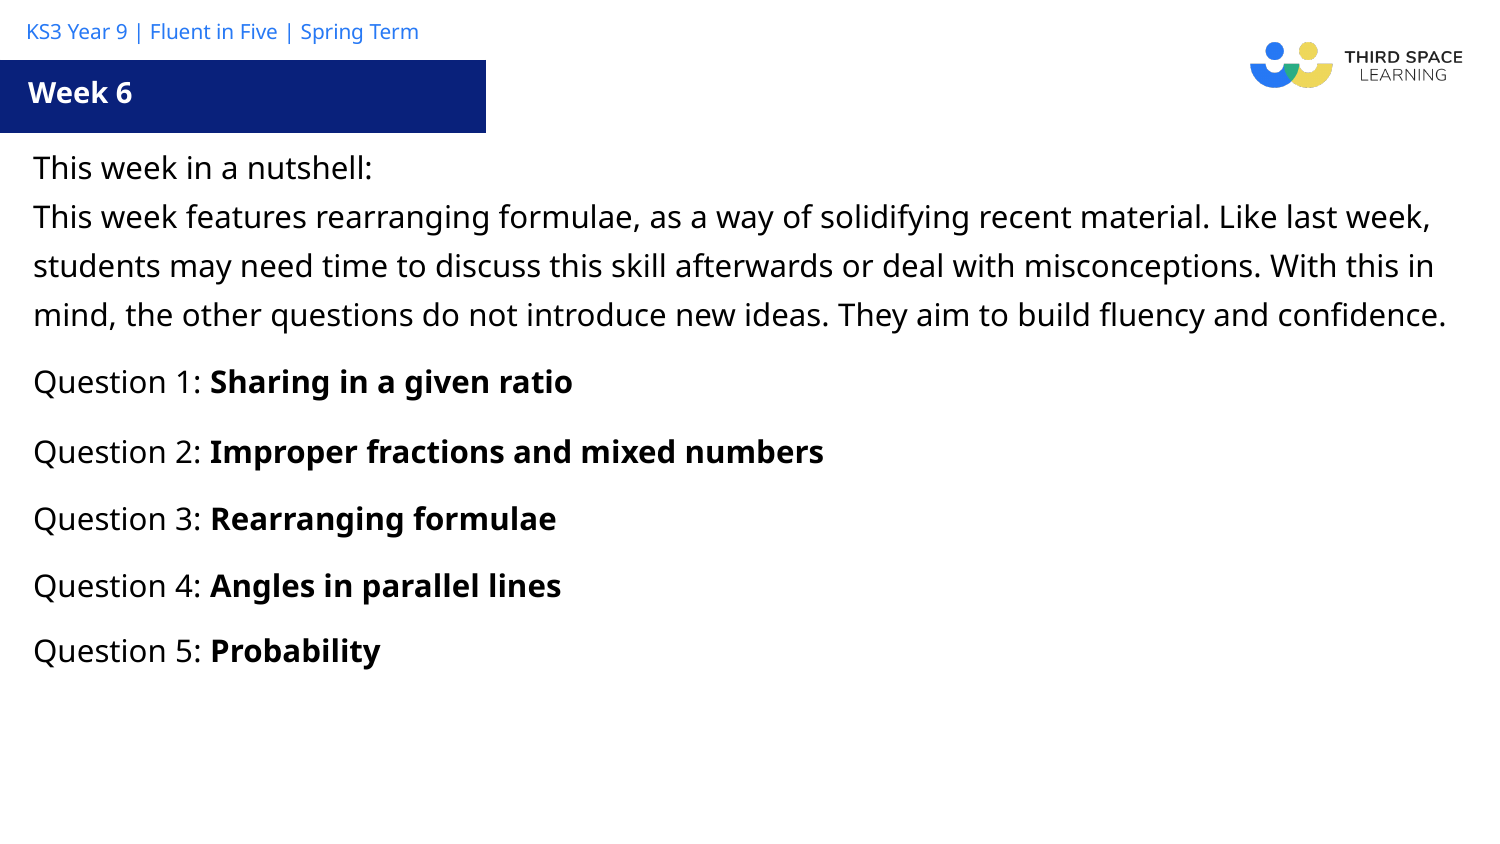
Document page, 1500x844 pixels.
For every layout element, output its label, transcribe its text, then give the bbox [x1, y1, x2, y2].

table_cell Question 4: Angles in parallel lines [29, 544, 1474, 609]
table_cell Question 1: Sharing in a given ratio [29, 340, 1474, 405]
table_header This week in a nutshell: This week features rearranging formulae, as a way of solidifying recent material. Like last week, students may need time to discuss this skill afterwards or deal with misconceptions. With this in mind, the other questions do not introduce new ideas. They aim to build fluency and confidence. [29, 137, 1474, 338]
table_cell Question 3: Rearranging formulae [29, 477, 1474, 542]
picture [1250, 33, 1465, 99]
table_cell Question 5: Probability [29, 610, 1474, 674]
text_box Week 6 [13, 59, 383, 125]
table_cell Question 2: Improper fractions and mixed numbers [29, 407, 1474, 475]
